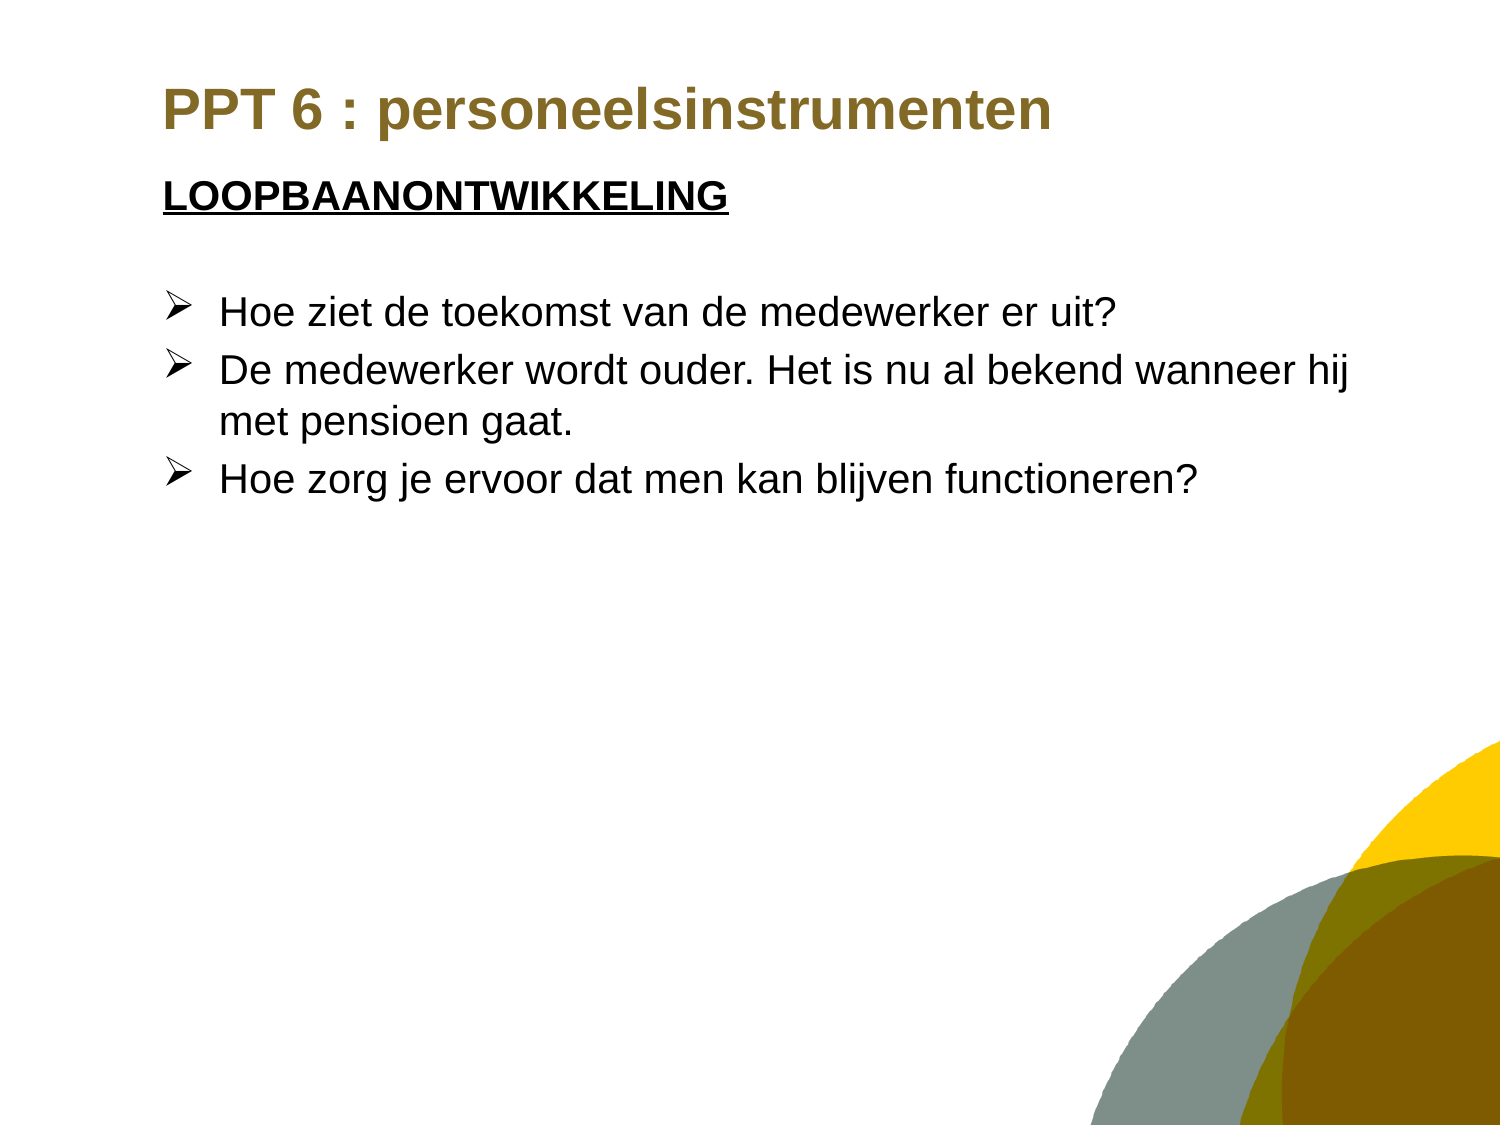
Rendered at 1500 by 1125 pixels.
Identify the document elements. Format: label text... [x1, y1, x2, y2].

list LOOPBAANONTWIKKELING Hoe ziet de toekomst van de medewerker er uit? De medewerker wordt ouder. Het is nu al bekend wanneer hij met pensioen gaat. Hoe zorg je ervoor dat men kan blijven functioneren? [147, 160, 1414, 994]
title PPT 6 : personeelsinstrumenten [147, 54, 1414, 149]
picture [66, 727, 1500, 1125]
